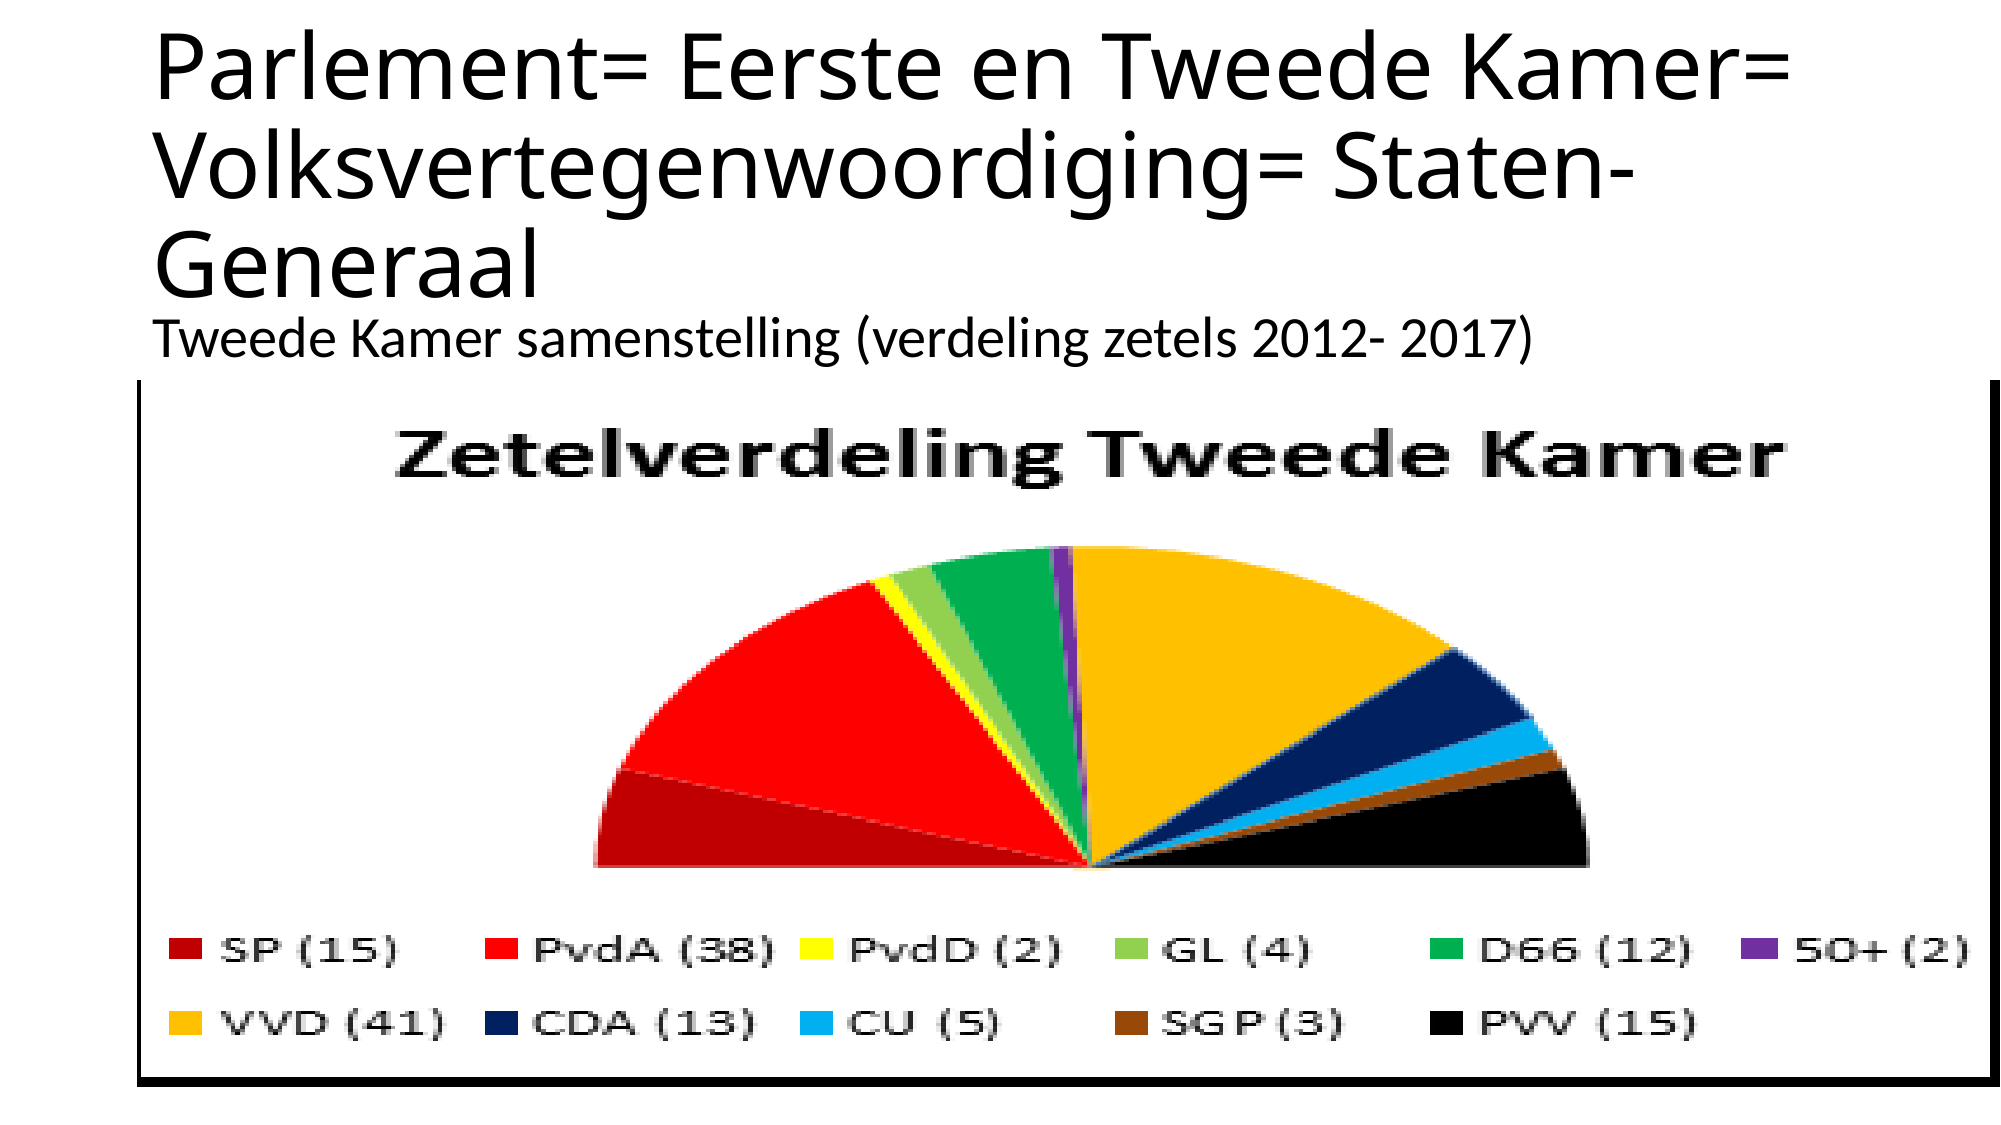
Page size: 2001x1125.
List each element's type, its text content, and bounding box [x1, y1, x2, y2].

list Tweede Kamer samenstelling (verdeling zetels 2012- 2017) [137, 299, 1863, 380]
title Parlement= Eerste en Tweede Kamer= Volksvertegenwoordiging= Staten- Generaal [137, 59, 1863, 278]
picture [137, 380, 2000, 1087]
